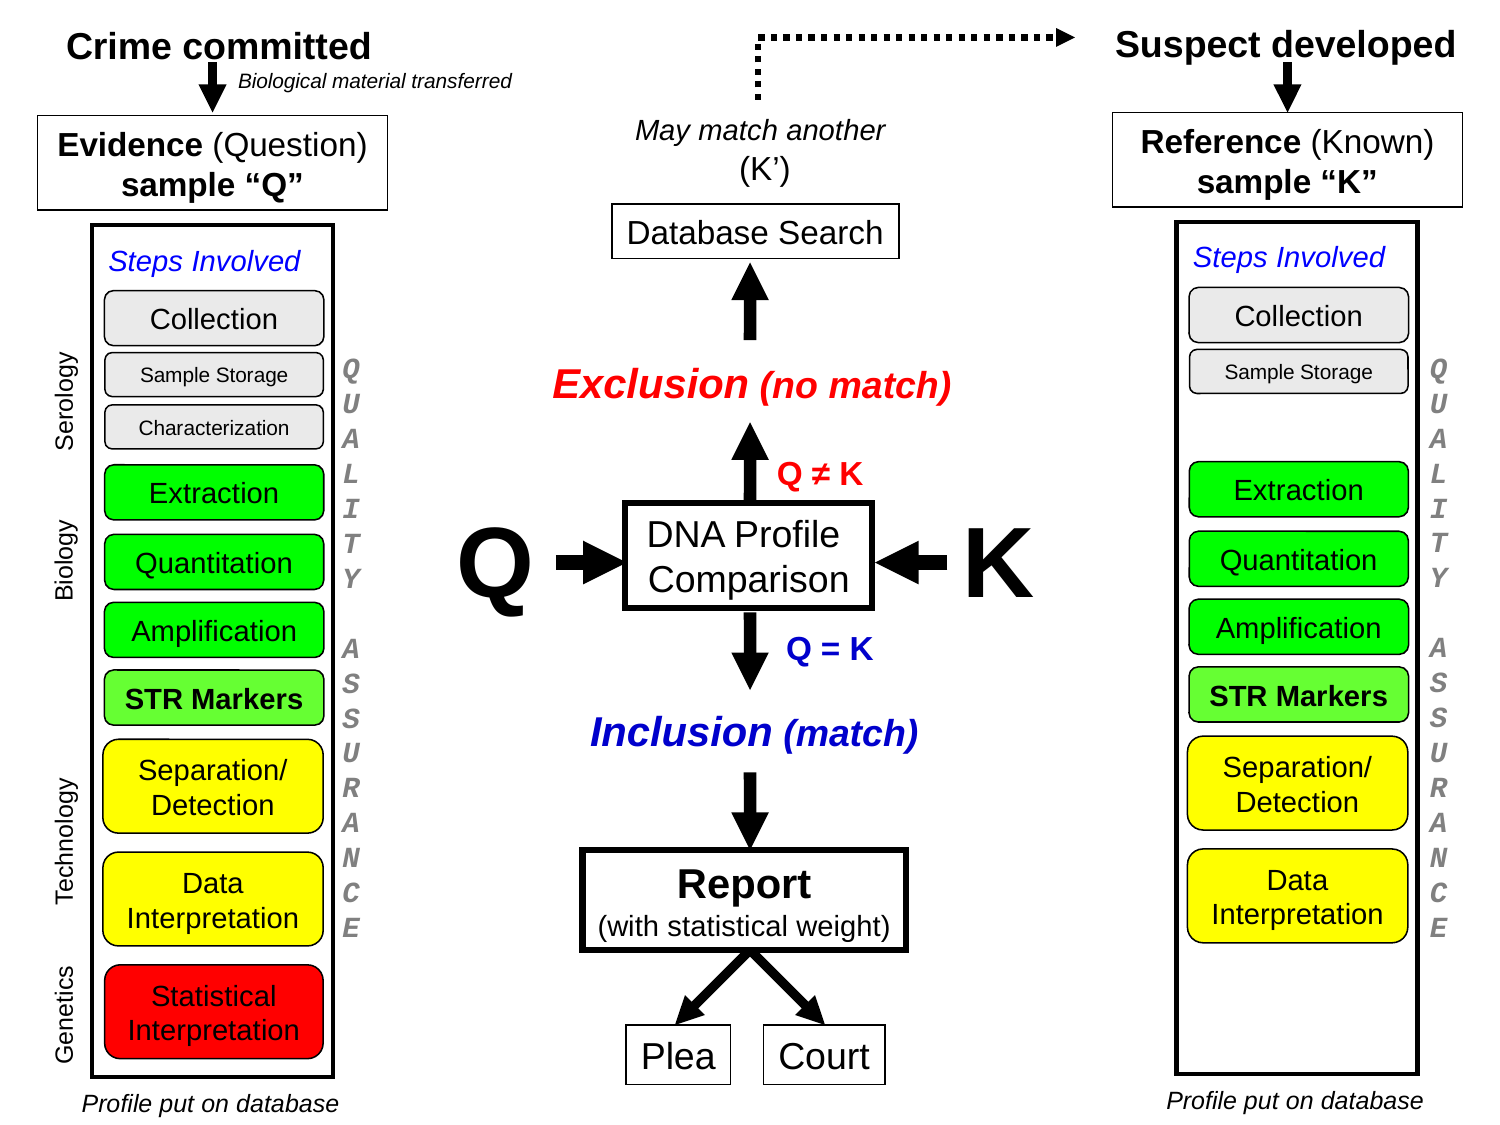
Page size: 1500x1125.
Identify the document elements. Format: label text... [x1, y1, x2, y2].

text_box [555, 556, 627, 569]
text_box K [947, 489, 1050, 625]
text_box Inclusion (match) [575, 697, 934, 763]
text_box Suspect developed [1100, 12, 1472, 73]
text_box Characterization [104, 404, 324, 449]
text_box [750, 950, 826, 1025]
text_box [206, 62, 219, 113]
text_box Q = K [771, 619, 889, 675]
text_box Serology [40, 337, 86, 467]
text_box Biology [40, 504, 86, 617]
text_box Report (with statistical weight) [582, 849, 906, 950]
text_box Court [763, 1024, 885, 1085]
text_box [1176, 221, 1418, 1074]
text_box [874, 556, 947, 569]
text_box Q [442, 489, 550, 625]
text_box Q ≠ K [762, 444, 879, 500]
text_box Steps Involved [1178, 231, 1401, 282]
text_box Q U A L I T Y A S S U R A N C E [1414, 341, 1463, 951]
text_box Separation/ Detection [1187, 736, 1408, 831]
text_box Exclusion (no match) [537, 349, 967, 414]
text_box Technology [40, 763, 86, 921]
text_box Reference (Known) sample “K” [1112, 112, 1463, 207]
text_box Evidence (Question) sample “Q” [37, 115, 388, 211]
text_box Plea [626, 1024, 731, 1085]
text_box Database Search [611, 203, 899, 259]
text_box Separation/ Detection [102, 739, 324, 834]
text_box Genetics [40, 951, 86, 1080]
text_box May match another (K’) [620, 99, 910, 195]
text_box [743, 772, 757, 849]
text_box Q U A L I T Y A S S U R A N C E [327, 341, 375, 951]
text_box Steps Involved [93, 234, 316, 285]
text_box [743, 262, 757, 341]
text_box [1281, 62, 1294, 113]
text_box Profile put on database [66, 1079, 355, 1125]
text_box [675, 950, 751, 1025]
text_box Biological material transferred [200, 59, 550, 100]
text_box Profile put on database [1151, 1076, 1440, 1122]
text_box Crime committed [51, 14, 387, 75]
text_box [758, 31, 1075, 100]
text_box [743, 422, 757, 500]
text_box [91, 224, 334, 1078]
text_box [743, 612, 757, 691]
text_box DNA Profile Comparison [624, 503, 873, 608]
